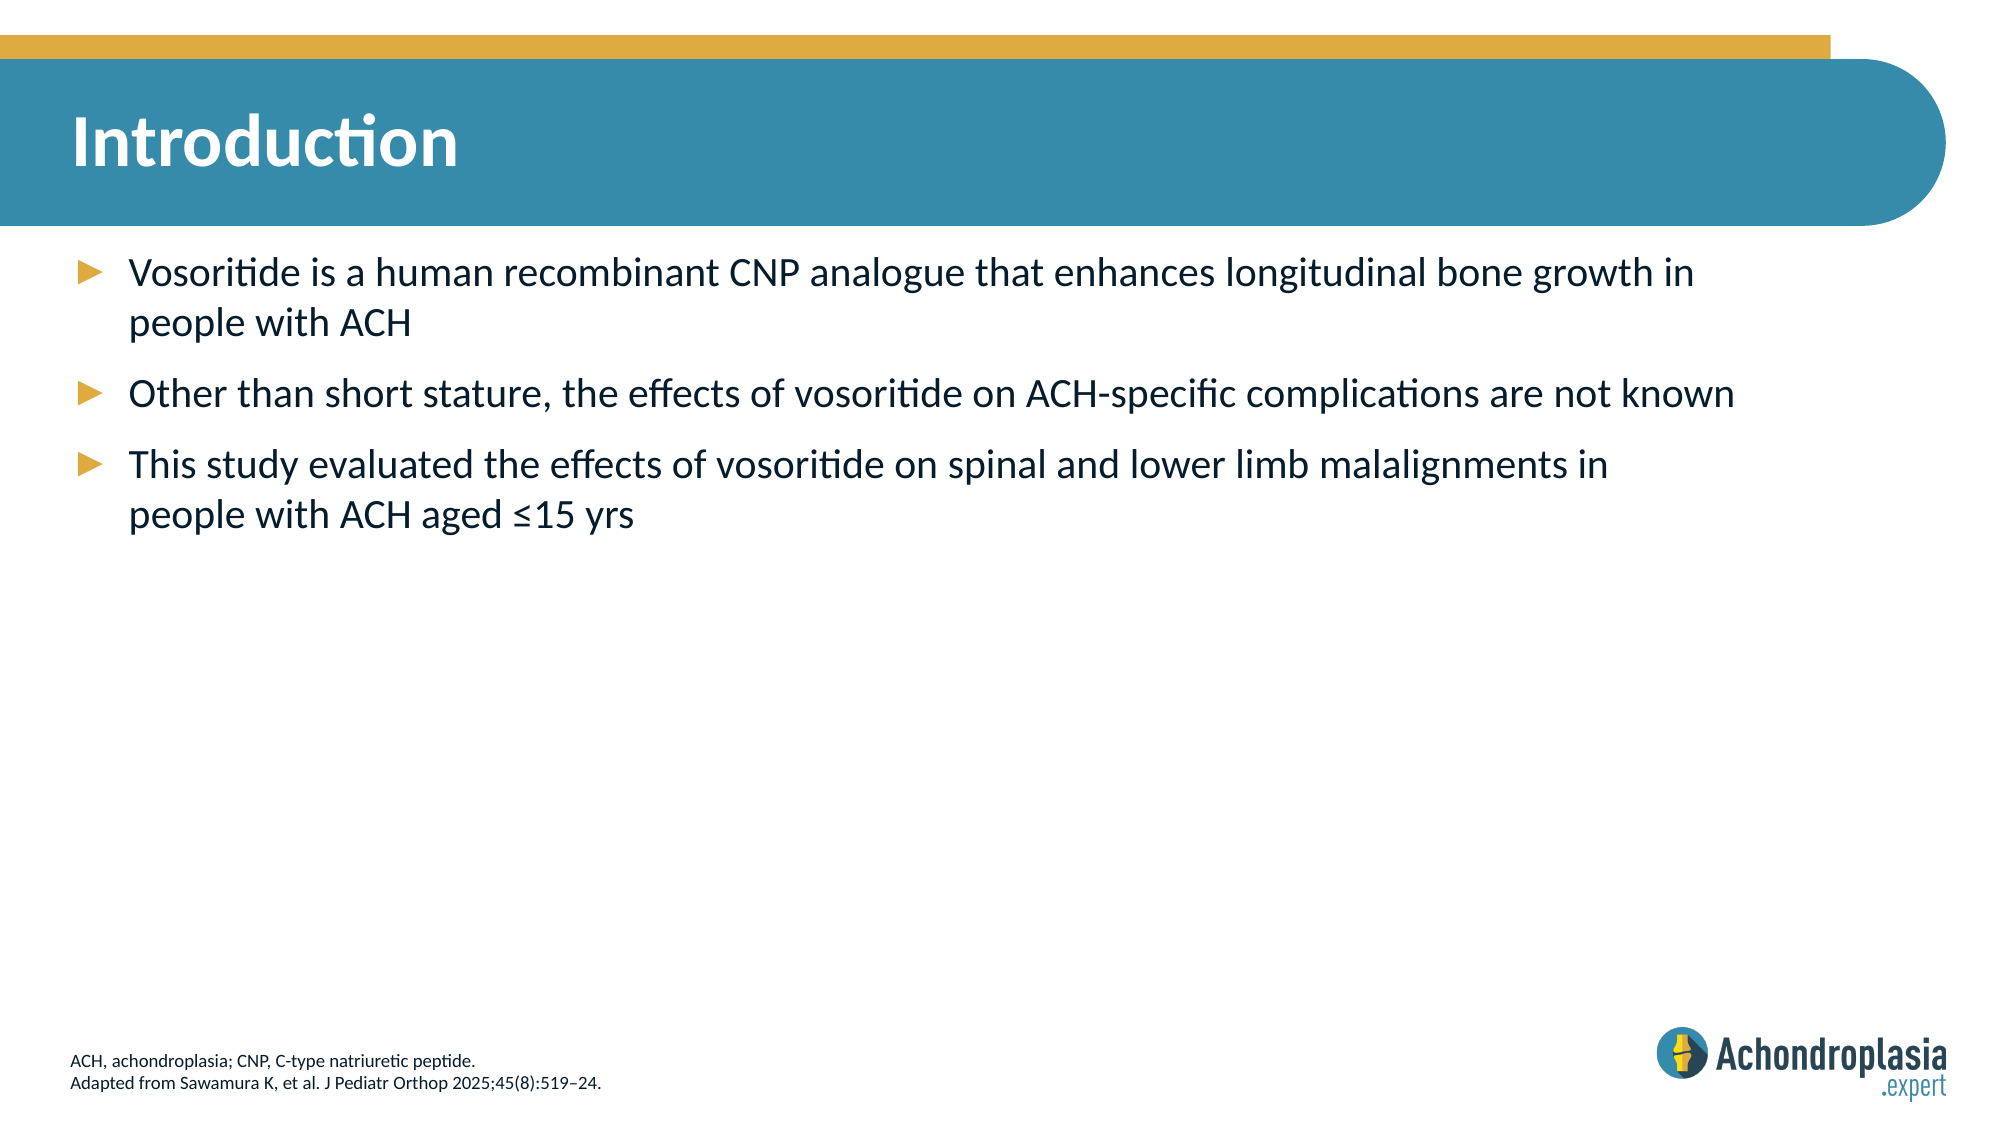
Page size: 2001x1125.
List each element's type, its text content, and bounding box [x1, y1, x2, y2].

title Introduction [56, 59, 1888, 225]
footer ACH, achondroplasia; CNP, C-type natriuretic peptide. Adapted from Sawamura K, et al. J Pediatr Orthop 2025;45(8):519–24. [55, 1005, 1656, 1102]
picture [1656, 1027, 1947, 1102]
list Vosoritide is a human recombinant CNP analogue that enhances longitudinal bone growth in people with ACH Other than short stature, the effects of vosoritide on ACH-specific complications are not known This study evaluated the effects of vosoritide on spinal and lower limb malalignments in people with ACH aged ≤15 yrs [55, 237, 1945, 982]
